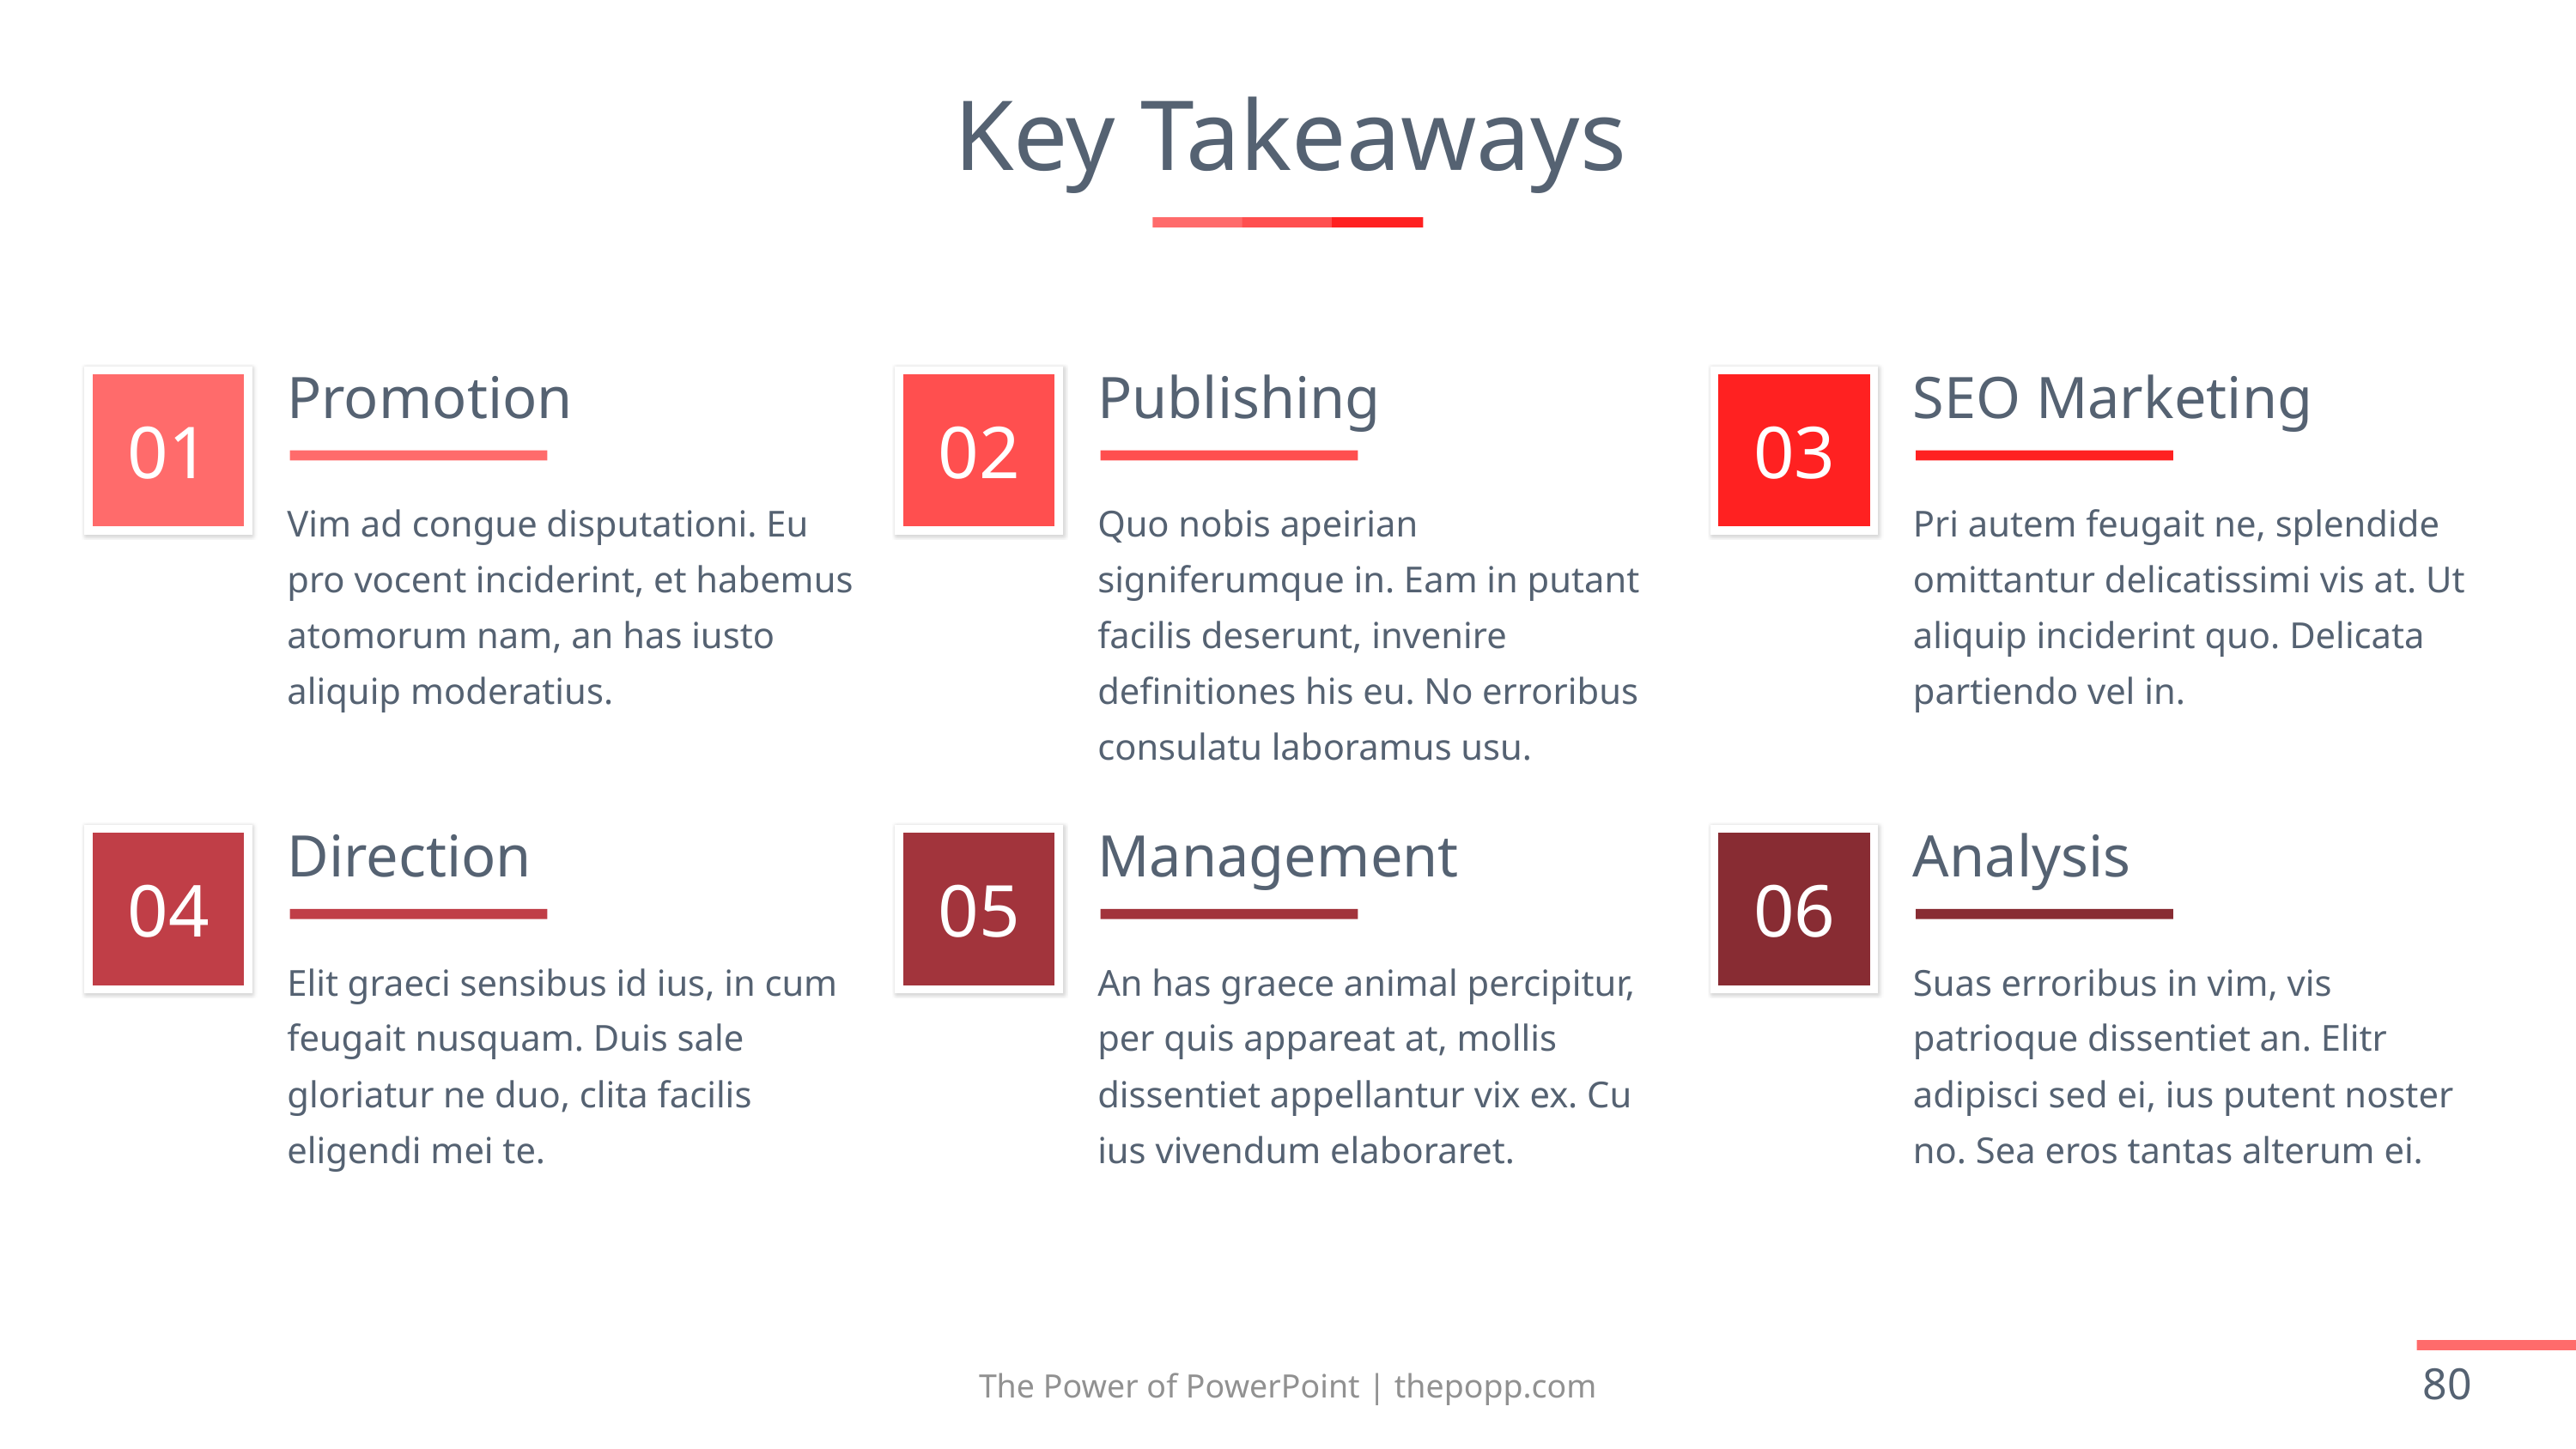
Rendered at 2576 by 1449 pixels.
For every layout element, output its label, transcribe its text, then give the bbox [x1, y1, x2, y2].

slide_number 80 [2409, 1351, 2576, 1421]
list Vim ad congue disputationi. Eu pro vocent inciderint, et habemus atomorum nam, an has iusto aliquip moderatius. [274, 482, 873, 772]
list An has graece animal percipitur, per quis appareat at, mollis dissentiet appellantur vix ex. Cu ius vivendum elaboraret. [1084, 940, 1684, 1231]
list Publishing [1084, 343, 1684, 448]
footer The Power of PowerPoint | thepopp.com [853, 1349, 1723, 1427]
list Promotion [274, 343, 873, 448]
list SEO Marketing [1899, 343, 2500, 448]
list Pri autem feugait ne, splendide omittantur delicatissimi vis at. Ut aliquip inciderint quo. Delicata partiendo vel in. [1899, 482, 2500, 772]
list Suas erroribus in vim, vis patrioque dissentiet an. Elitr adipisci sed ei, ius putent noster no. Sea eros tantas alterum ei. [1899, 940, 2500, 1231]
list Elit graeci sensibus id ius, in cum feugait nusquam. Duis sale gloriatur ne duo, clita facilis eligendi mei te. [274, 940, 873, 1231]
title Key Takeaways [69, 49, 2512, 230]
list Quo nobis apeirian signiferumque in. Eam in putant facilis deserunt, invenire definitiones his eu. No erroribus consulatu laboramus usu. [1084, 482, 1684, 772]
list Direction [274, 801, 873, 907]
list Analysis [1899, 801, 2500, 907]
list Management [1084, 801, 1684, 907]
